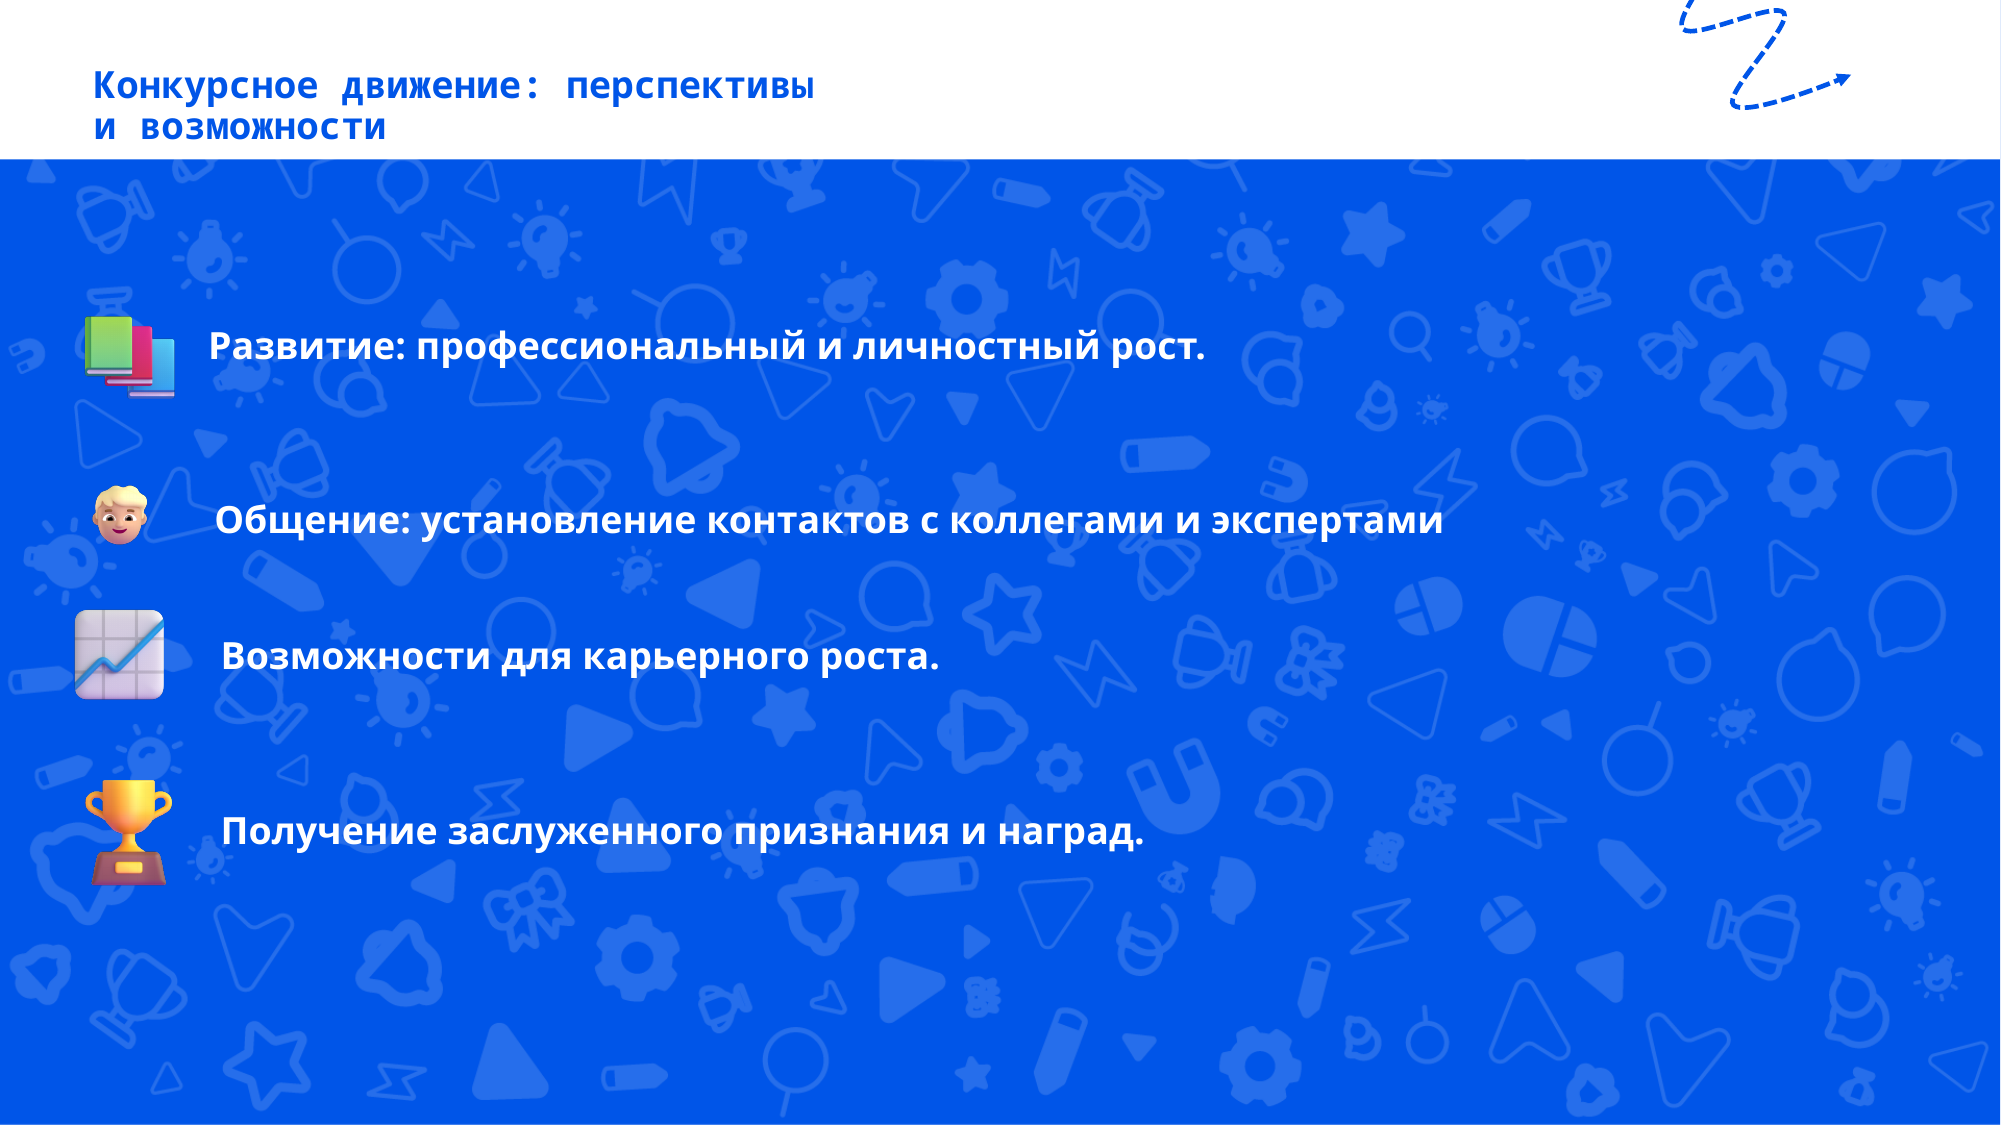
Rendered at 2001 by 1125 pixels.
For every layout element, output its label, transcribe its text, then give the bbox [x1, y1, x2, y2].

text_box Получение заслуженного признания и наград. [205, 799, 1807, 859]
text_box Возможности для карьерного роста. [205, 624, 1807, 684]
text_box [0, 0, 2000, 160]
text_box Общение: установление контактов с коллегами и экспертами [199, 488, 1801, 549]
picture [0, 0, 2001, 1125]
text_box Развитие: профессиональный и личностный рост. [193, 314, 1795, 420]
